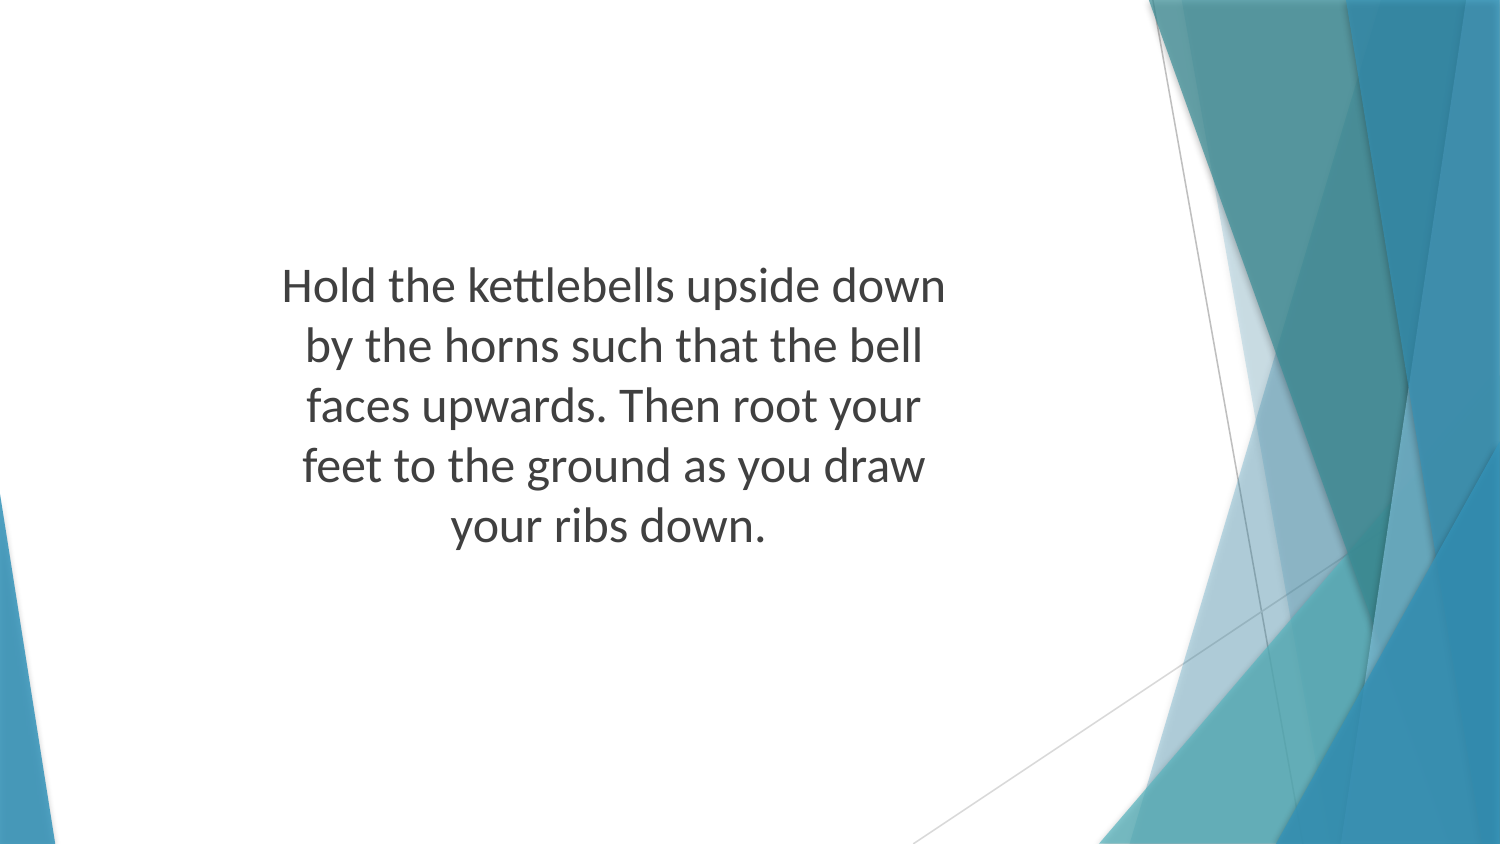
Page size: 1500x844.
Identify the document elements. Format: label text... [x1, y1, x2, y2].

list Hold the kettlebells upside down by the horns such that the bell faces upwards. Then root your feet to the ground as you draw your ribs down. [253, 244, 975, 599]
